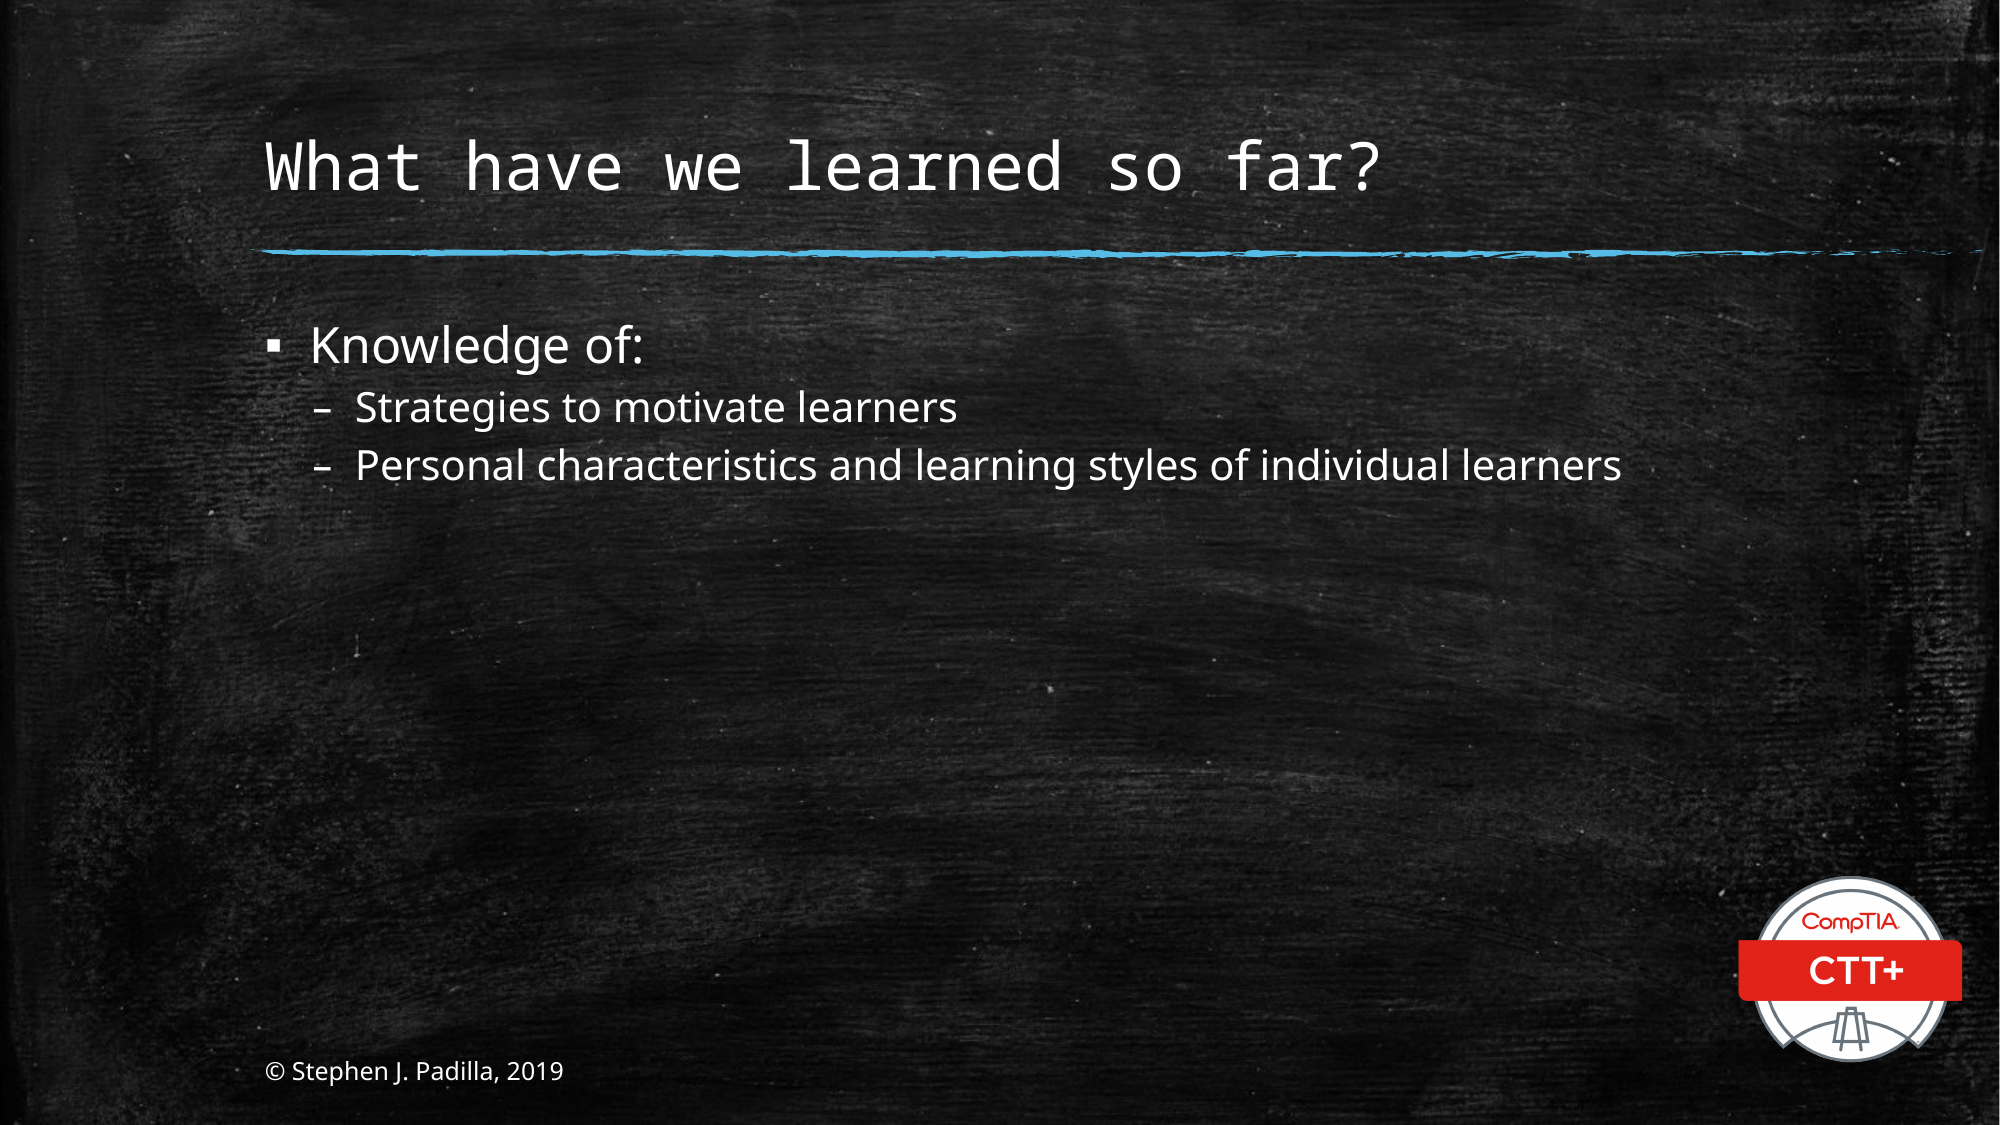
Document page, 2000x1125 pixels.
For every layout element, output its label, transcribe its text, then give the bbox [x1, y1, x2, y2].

footer © Stephen J. Padilla, 2019 [249, 1050, 1288, 1096]
title What have we learned so far? [249, 45, 1750, 213]
picture [1699, 824, 2000, 1125]
list Knowledge of: Strategies to motivate learners Personal characteristics and learning styles of individual learners [249, 312, 1750, 1013]
